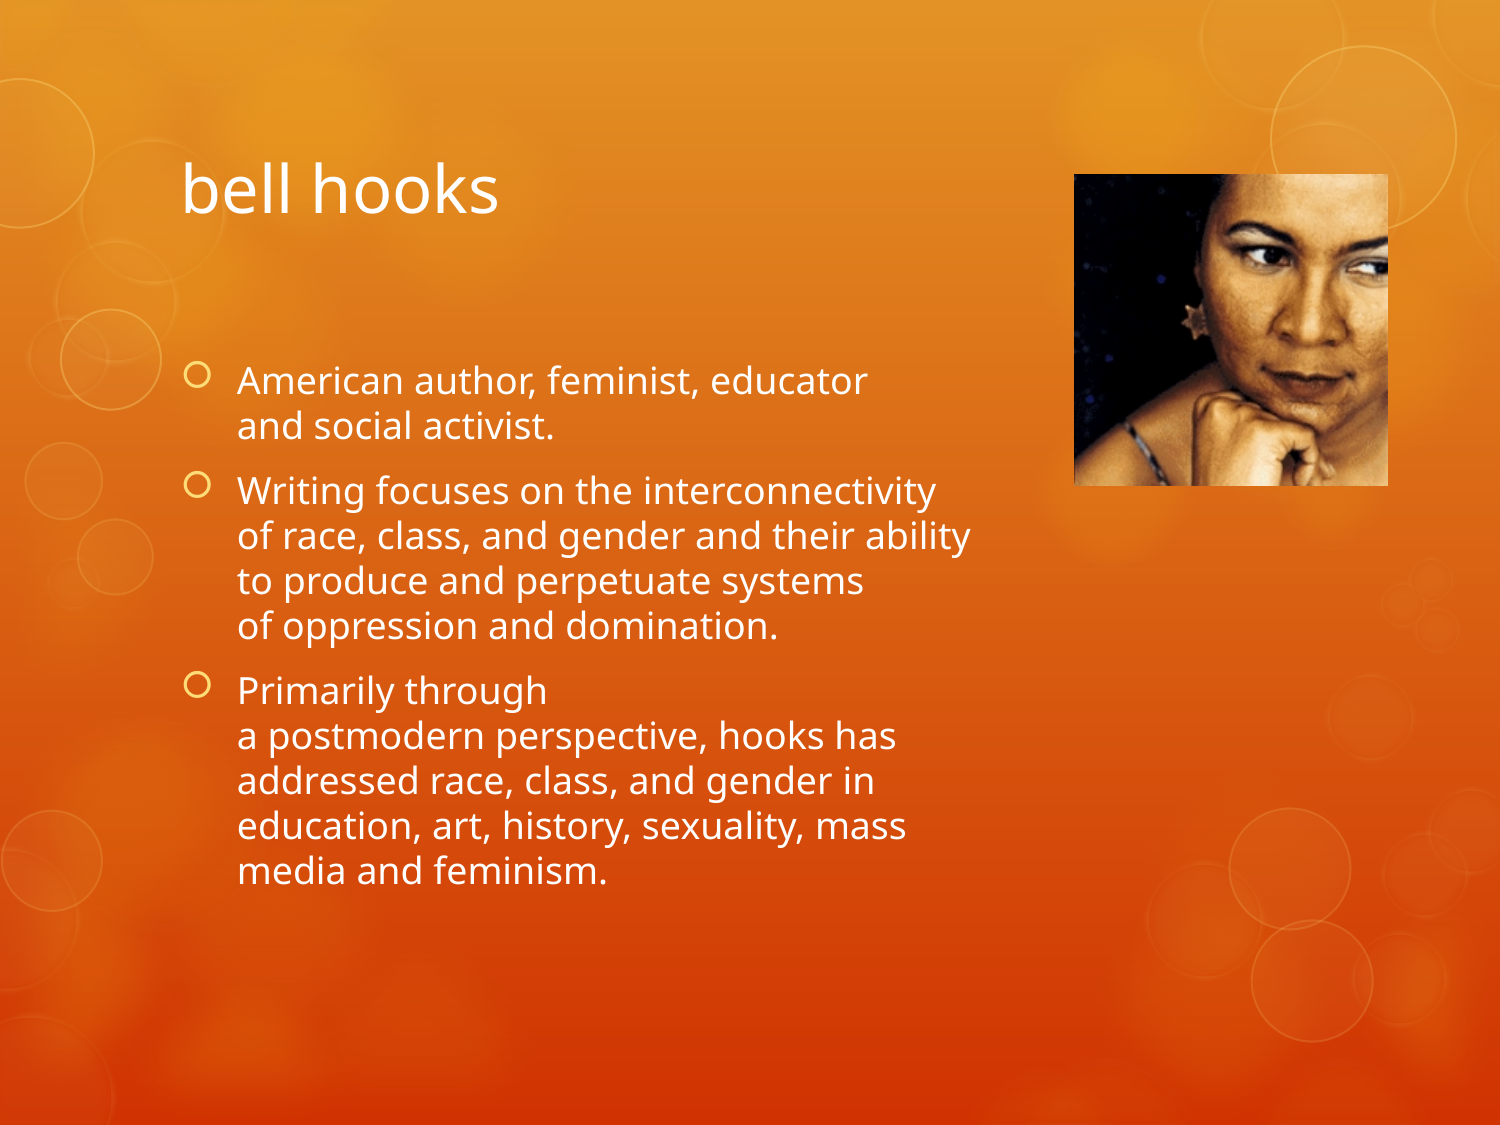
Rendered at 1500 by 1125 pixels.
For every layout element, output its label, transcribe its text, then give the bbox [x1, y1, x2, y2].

list American author, feminist, educator and social activist. Writing focuses on the interconnectivity of race, class, and gender and their ability to produce and perpetuate systems of oppression and domination. Primarily through a postmodern perspective, hooks has addressed race, class, and gender in education, art, history, sexuality, mass media and feminism. [165, 287, 1000, 962]
title bell hooks [165, 110, 1335, 263]
picture [1074, 174, 1388, 487]
